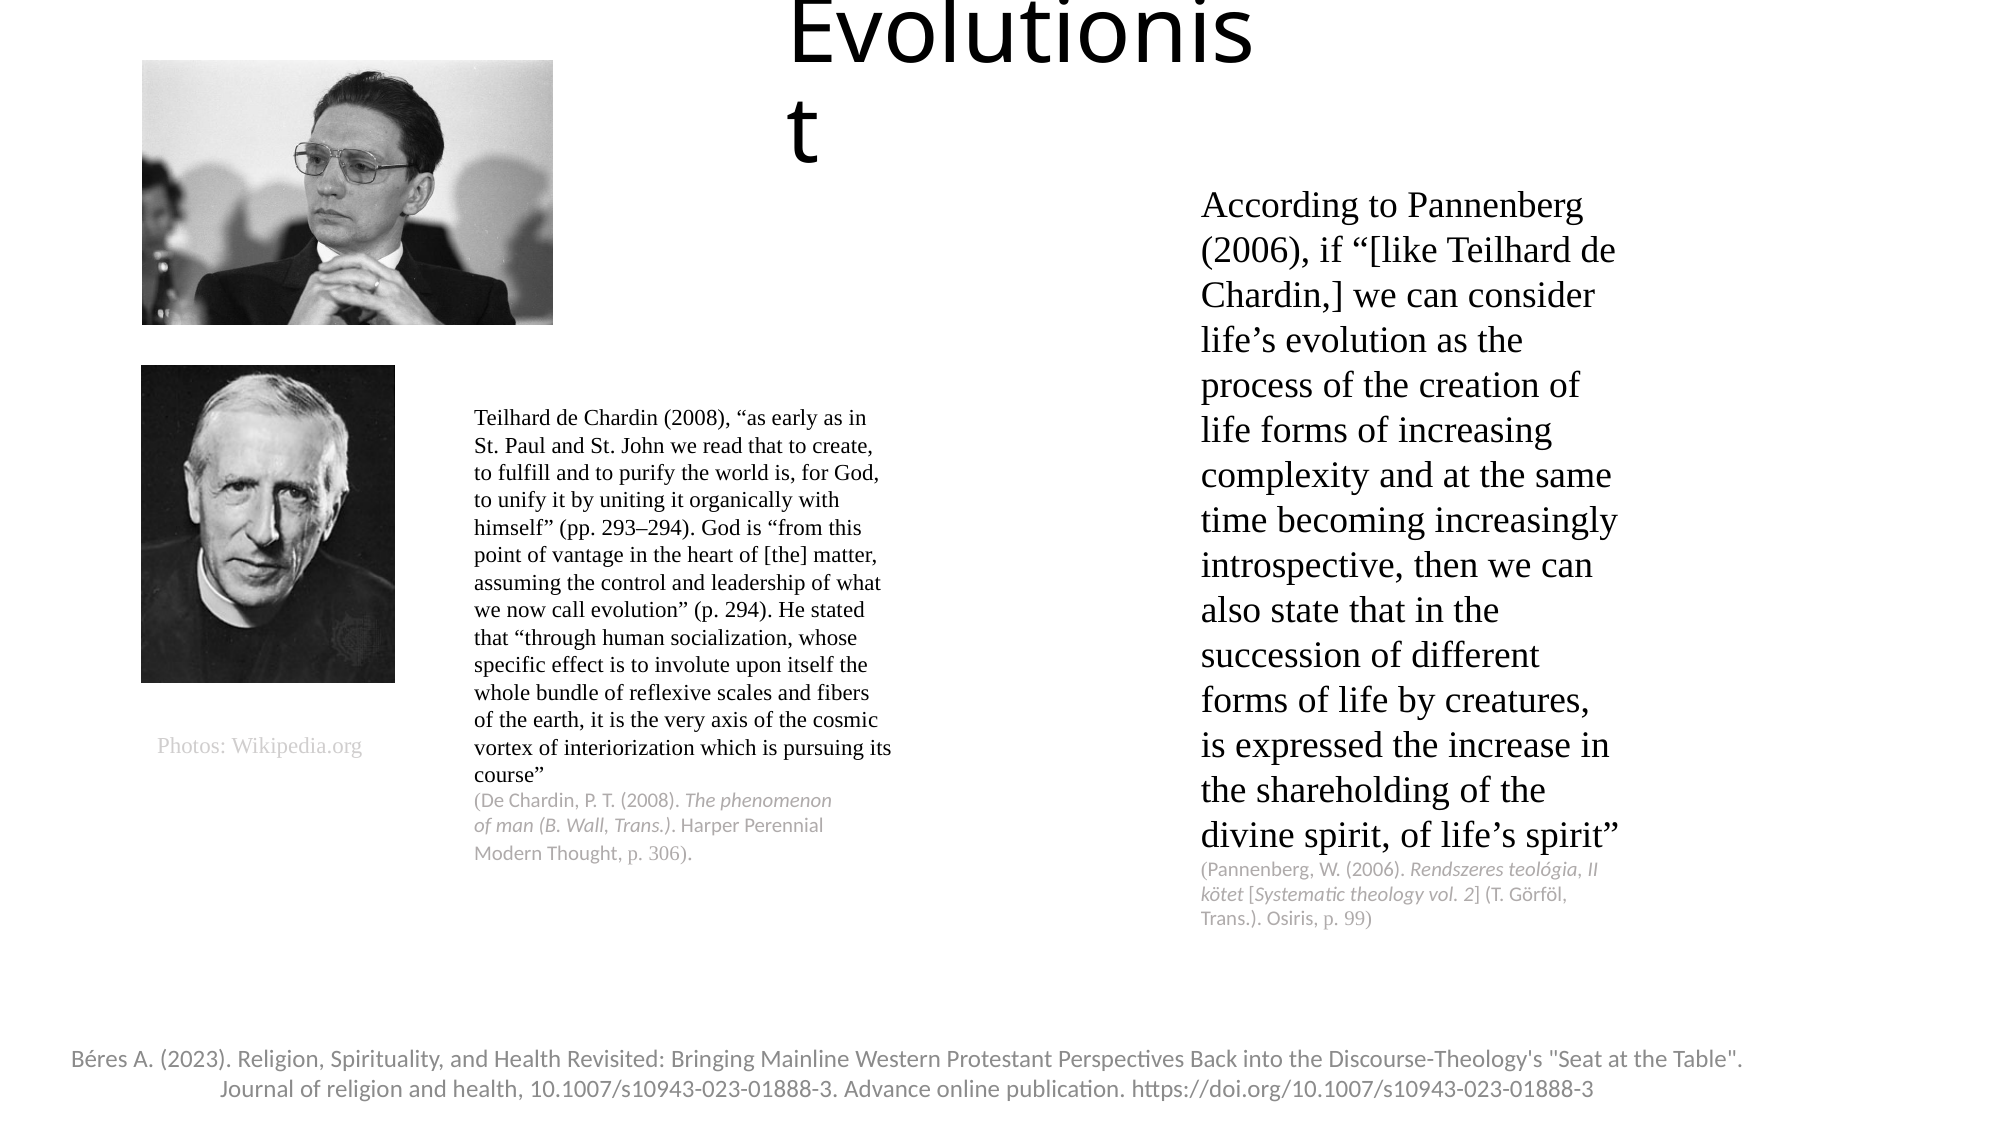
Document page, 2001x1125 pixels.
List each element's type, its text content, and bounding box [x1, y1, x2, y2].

text_box Béres A. (2023). Religion, Spirituality, and Health Revisited: Bringing Mainline Western Protestant Perspectives Back into the Discourse-Theology's "Seat at the Table". Journal of religion and health, 10.1007/s10943-023-01888-3. Advance online publication. https://doi.org/10.1007/s10943-023-01888-3​ [34, 1042, 1784, 1103]
text_box Teilhard de Chardin (2008), “as early as in St. Paul and St. John we read that to create, to fulfill and to purify the world is, for God, to unify it by uniting it organically with himself” (pp. 293–294). God is “from this point of vantage in the heart of [the] matter, assuming the control and leadership of what we now call evolution” (p. 294). He stated that “through human socialization, whose specific effect is to involute upon itself the whole bundle of reflexive scales and fibers of the earth, it is the very axis of the cosmic vortex of interiorization which is pursuing its course” (De Chardin, P. T. (2008). The phenomenon of man (B. Wall, Trans.). Harper Perennial Modern Thought, p. 306). [459, 395, 910, 873]
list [141, 365, 395, 683]
text_box According to Pannenberg (2006), if “[like Teilhard de Chardin,] we can consider life’s evolution as the process of the creation of life forms of increasing complexity and at the same time becoming increasingly introspective, then we can also state that in the succession of different forms of life by creatures, is expressed the increase in the shareholding of the divine spirit, of life’s spirit” (Pannenberg, W. (2006). Rendszeres teológia, II kötet [Systematic theology vol. 2] (T. Görföl, Trans.). Osiris, p. 99) [1185, 172, 1636, 938]
text_box Evolutionist [771, 0, 1284, 193]
picture [141, 60, 553, 325]
text_box Photos: Wikipedia.org [142, 722, 459, 766]
